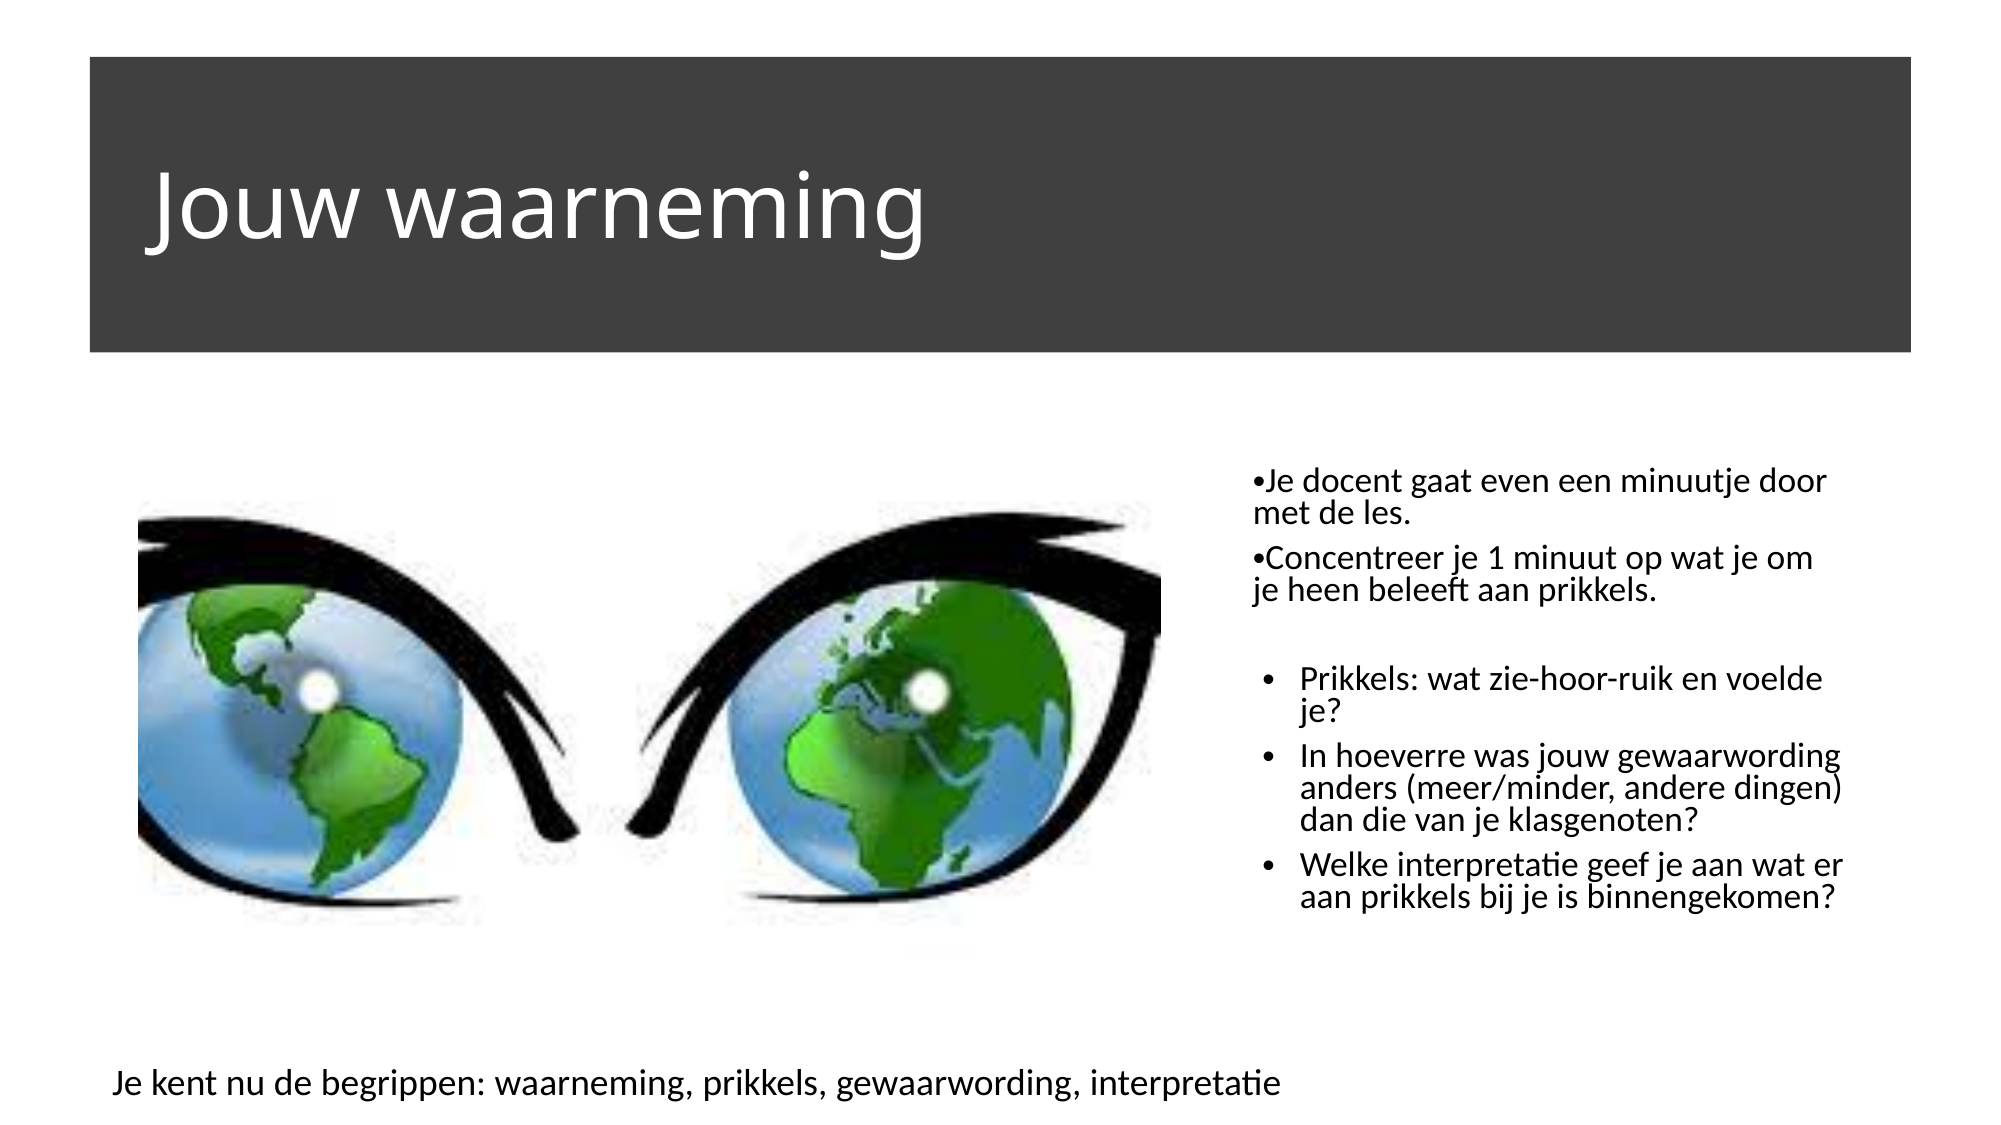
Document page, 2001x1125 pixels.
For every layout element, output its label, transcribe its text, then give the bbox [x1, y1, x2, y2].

text_box Je kent nu de begrippen: waarneming, prikkels, gewaarwording, interpretatie [97, 1050, 1298, 1111]
text_box [89, 56, 1912, 353]
picture [137, 412, 1161, 1014]
text_box Jouw waarneming [137, 95, 1863, 314]
text_box Je docent gaat even een minuutje door met de les. Concentreer je 1 minuut op wat je om je heen beleeft aan prikkels. Prikkels: wat zie-hoor-ruik en voelde je? In hoeverre was jouw gewaarwording anders (meer/minder, andere dingen) dan die van je klasgenoten? Welke interpretatie geef je aan wat er aan prikkels bij je is binnengekomen? [1237, 412, 1862, 1014]
